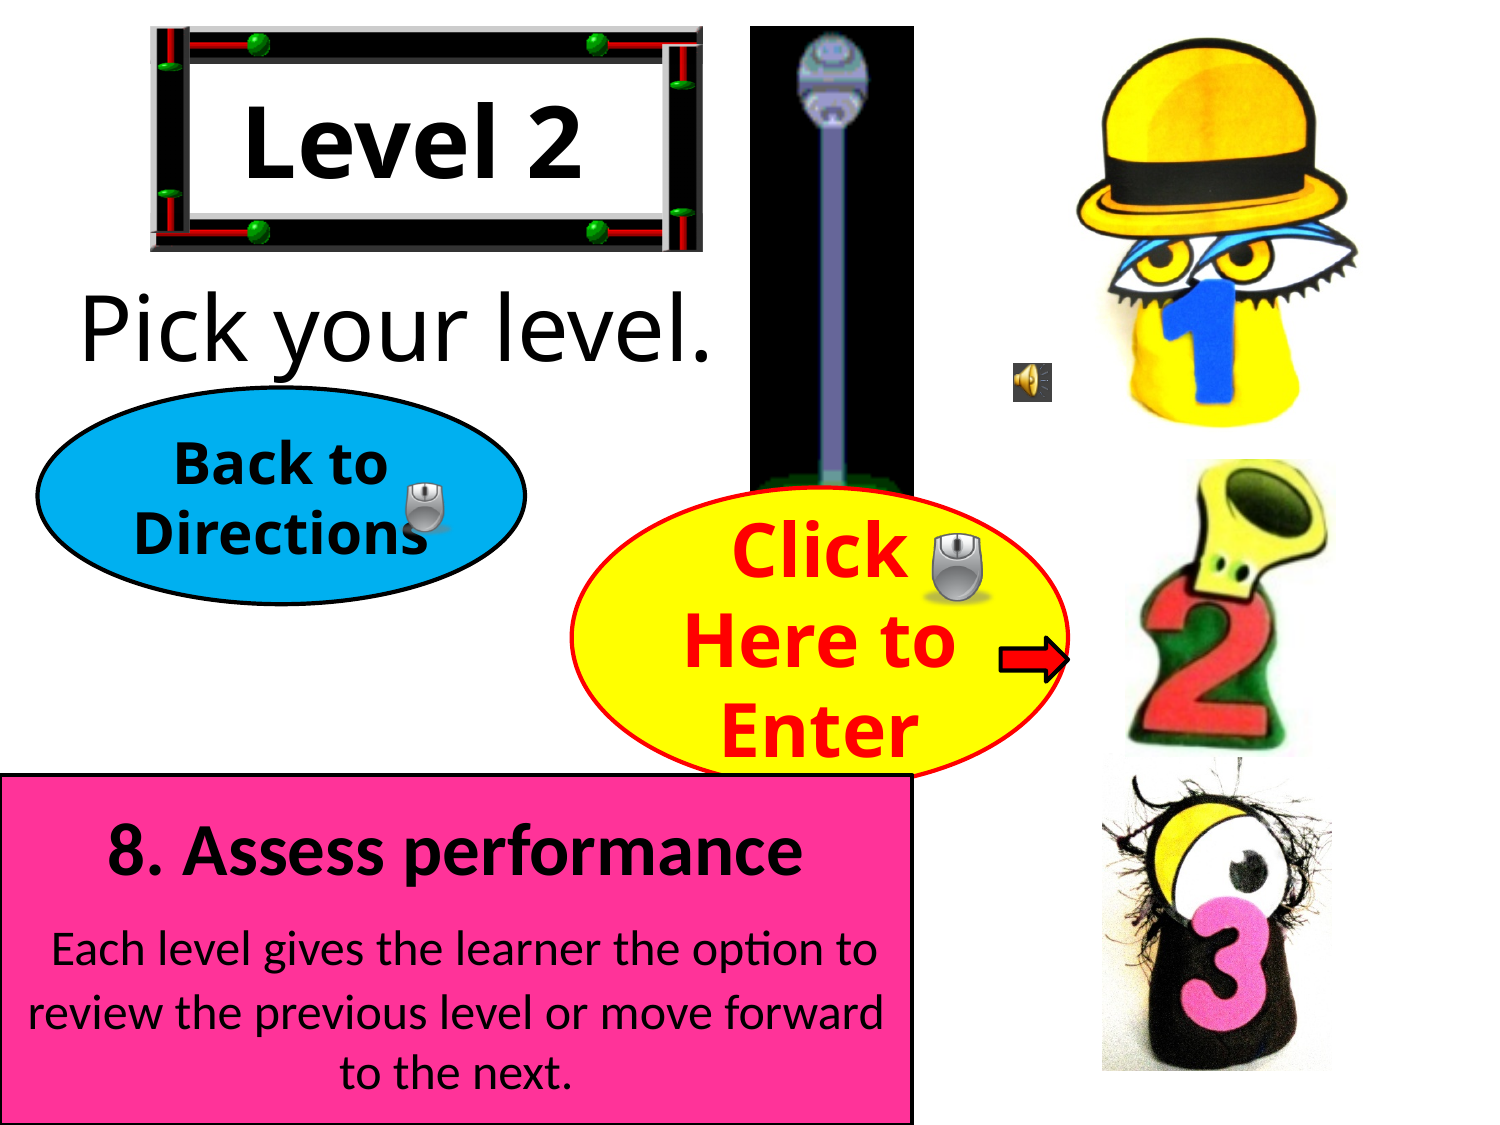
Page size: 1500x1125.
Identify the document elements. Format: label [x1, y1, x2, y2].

text_box [571, 487, 1069, 788]
text_box [37, 387, 526, 605]
picture [0, 0, 1500, 1125]
